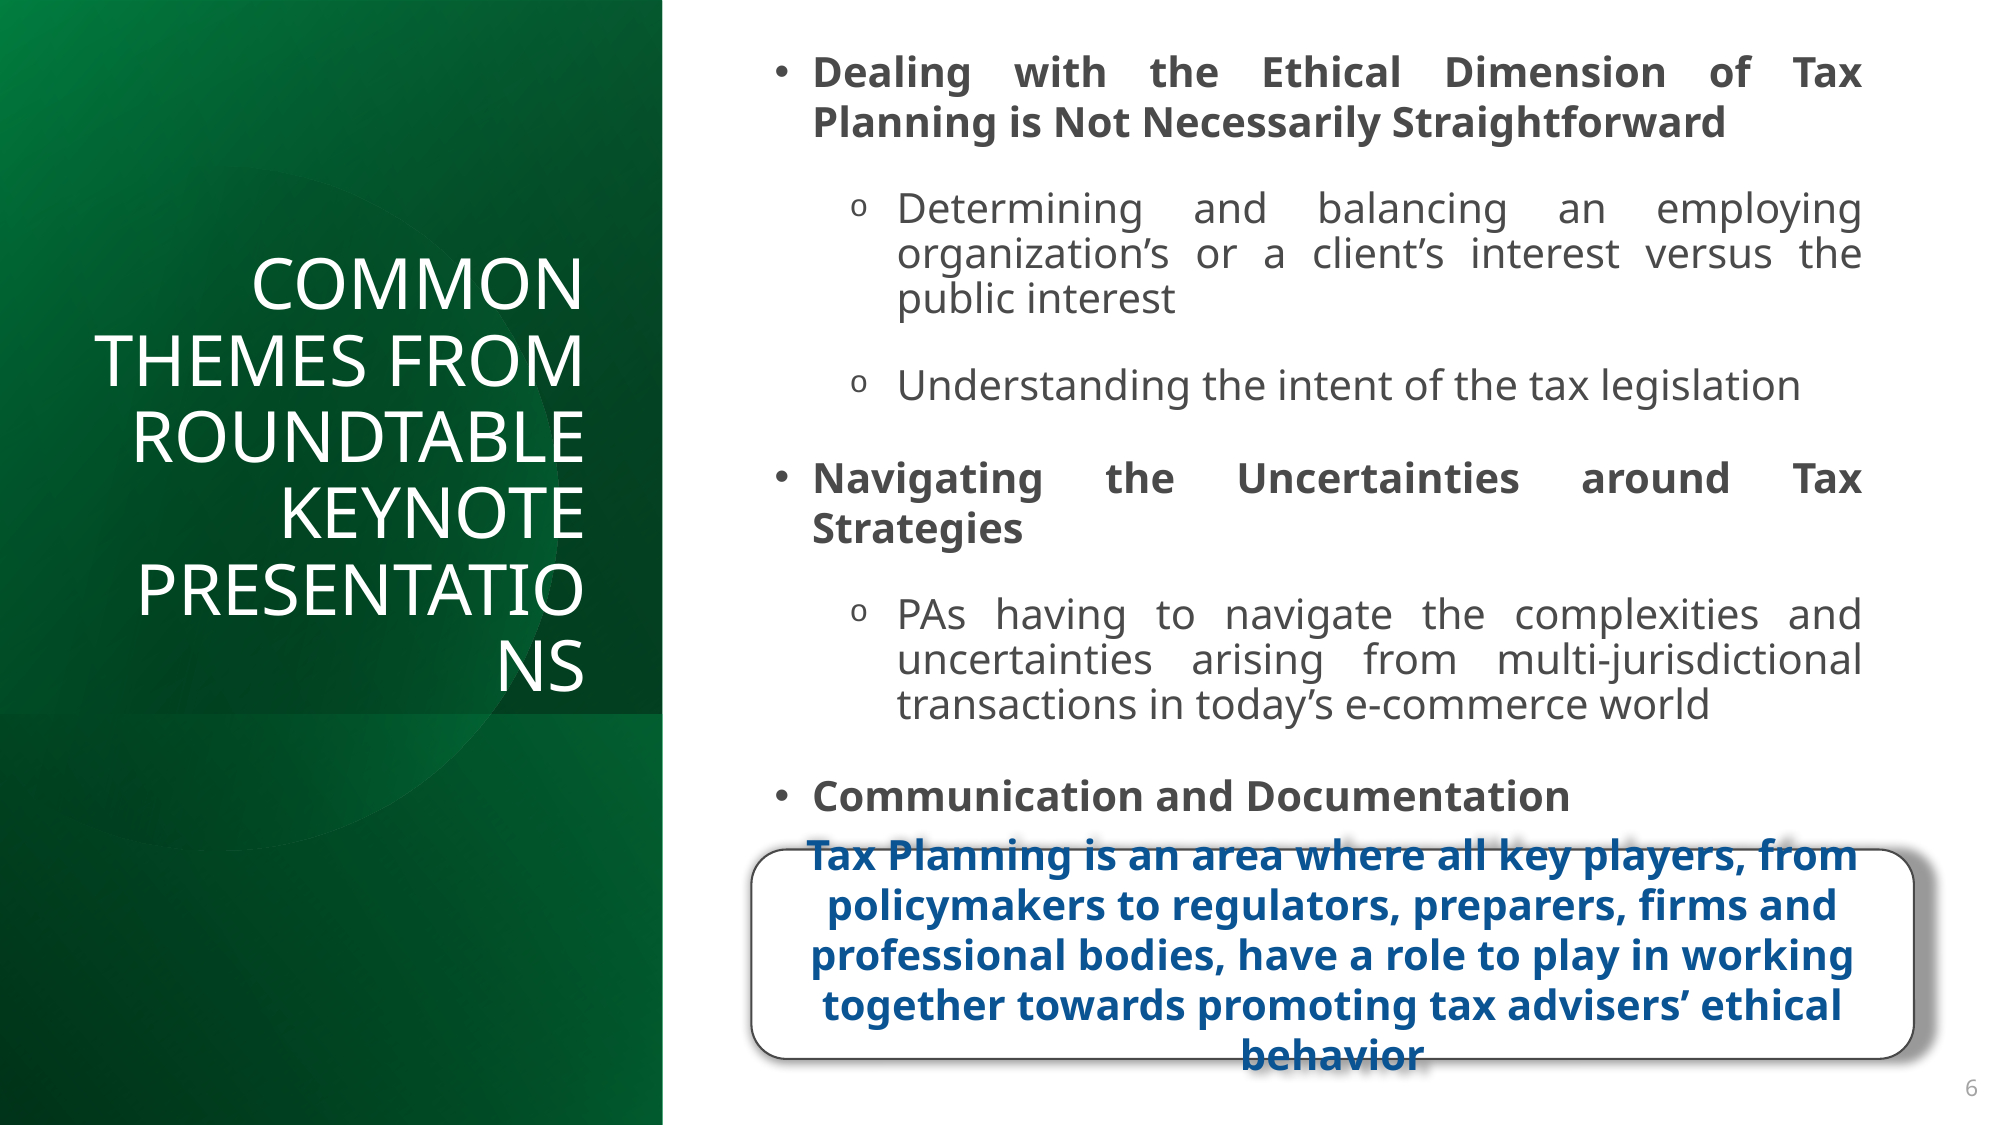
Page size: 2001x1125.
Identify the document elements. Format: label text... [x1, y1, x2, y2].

text_box Tax Planning is an area where all key players, from policymakers to regulators, preparers, firms and professional bodies, have a role to play in working together towards promoting tax advisers’ ethical behavior [750, 848, 1916, 1060]
text_box [0, 0, 663, 1124]
slide_number 6 [1920, 1058, 1994, 1119]
list Dealing with the Ethical Dimension of Tax Planning is Not Necessarily Straightforward Determining and balancing an employing organization’s or a client’s interest versus the public interest Understanding the intent of the tax legislation Navigating the Uncertainties around Tax Strategies PAs having to navigate the complexities and uncertainties arising from multi-jurisdictional transactions in today’s e-commerce world Communication and Documentation [759, 11, 1879, 851]
title COMMON THEMES FROM ROUNDTABLE KEYNOTE PRESENTATIONS [76, 158, 602, 715]
text_box [663, 0, 2000, 1125]
